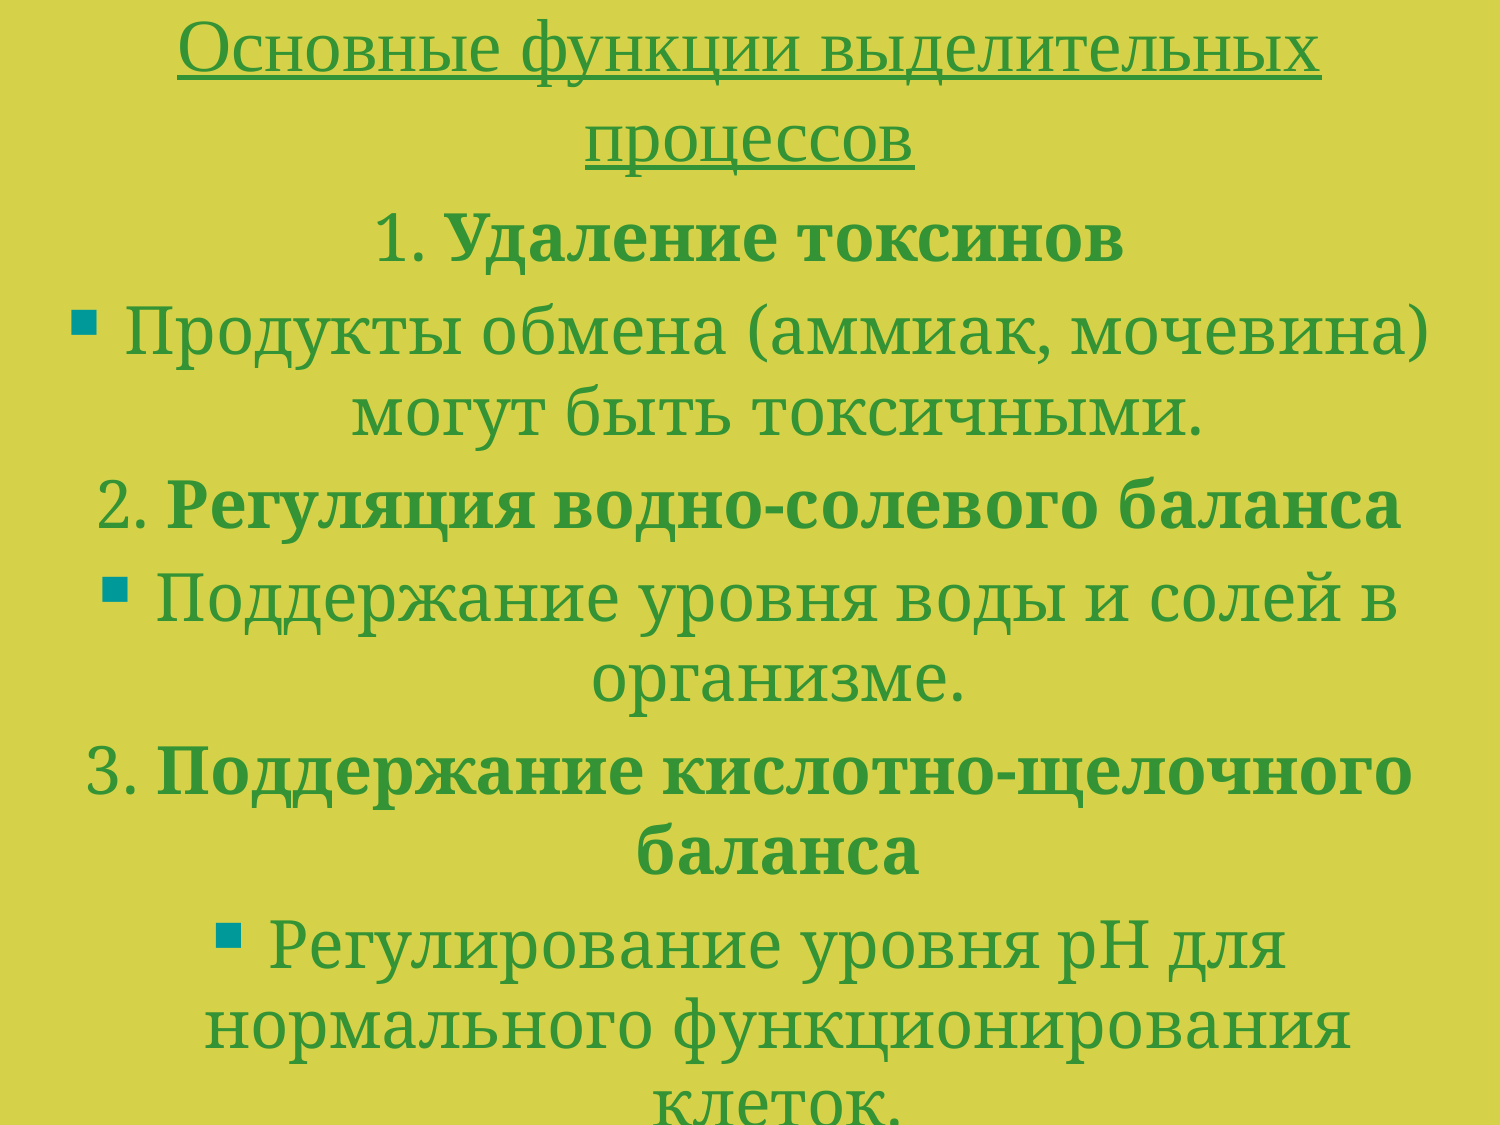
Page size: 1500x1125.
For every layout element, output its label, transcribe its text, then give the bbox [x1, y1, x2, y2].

list 1. Удаление токсинов Продукты обмена (аммиак, мочевина) могут быть токсичными. 2. Регуляция водно-солевого баланса Поддержание уровня воды и солей в организме. 3. Поддержание кислотно-щелочного баланса Регулирование уровня pH для нормального функционирования клеток. [0, 187, 1500, 1125]
title Основные функции выделительных процессов [0, 37, 1500, 187]
